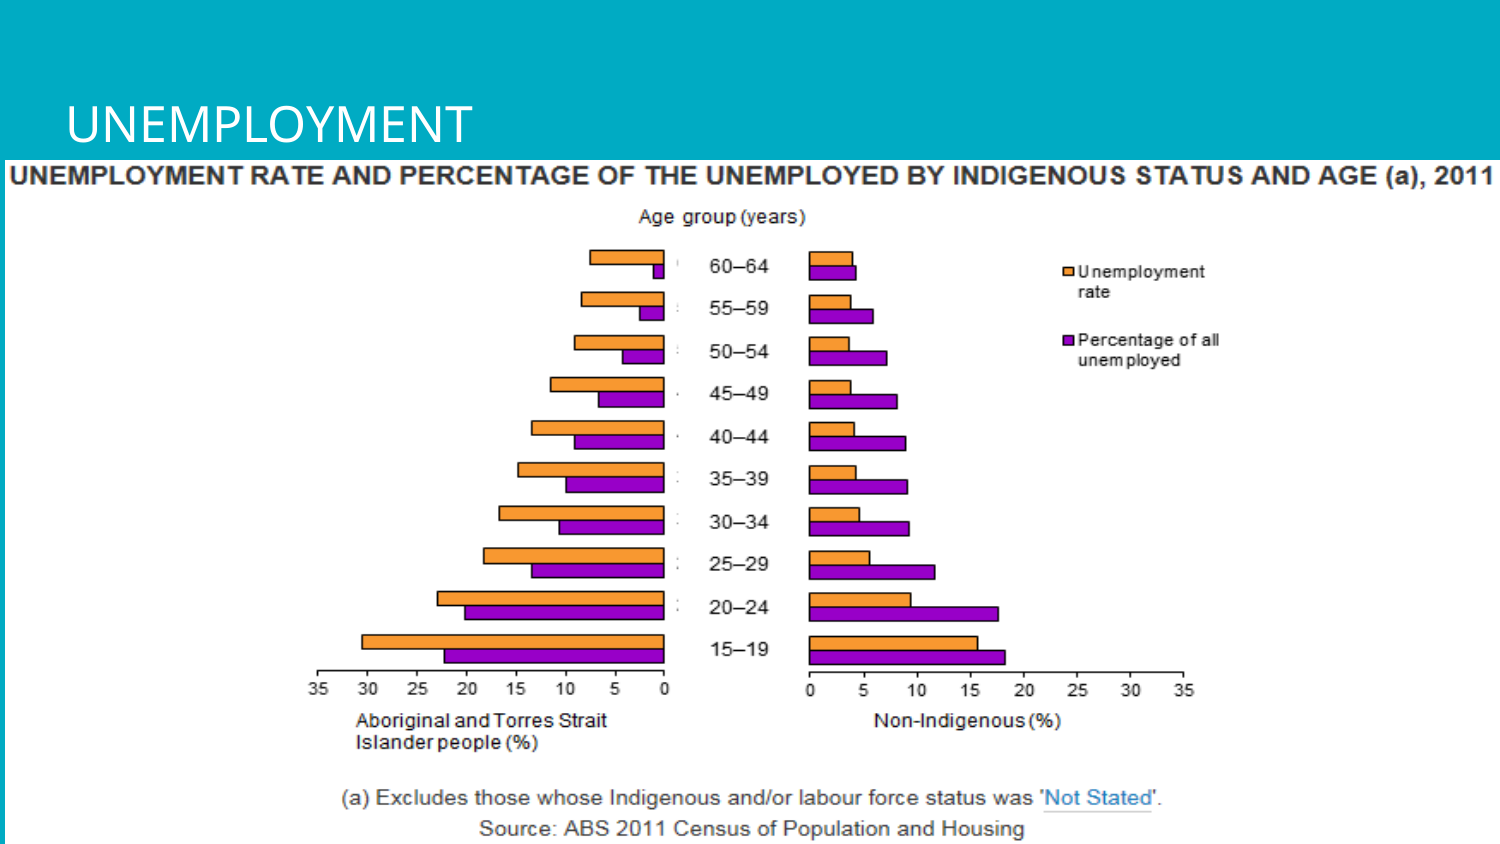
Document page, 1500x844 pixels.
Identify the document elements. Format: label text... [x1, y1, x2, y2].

picture [5, 159, 1500, 844]
title Unemployment [64, 43, 1424, 158]
